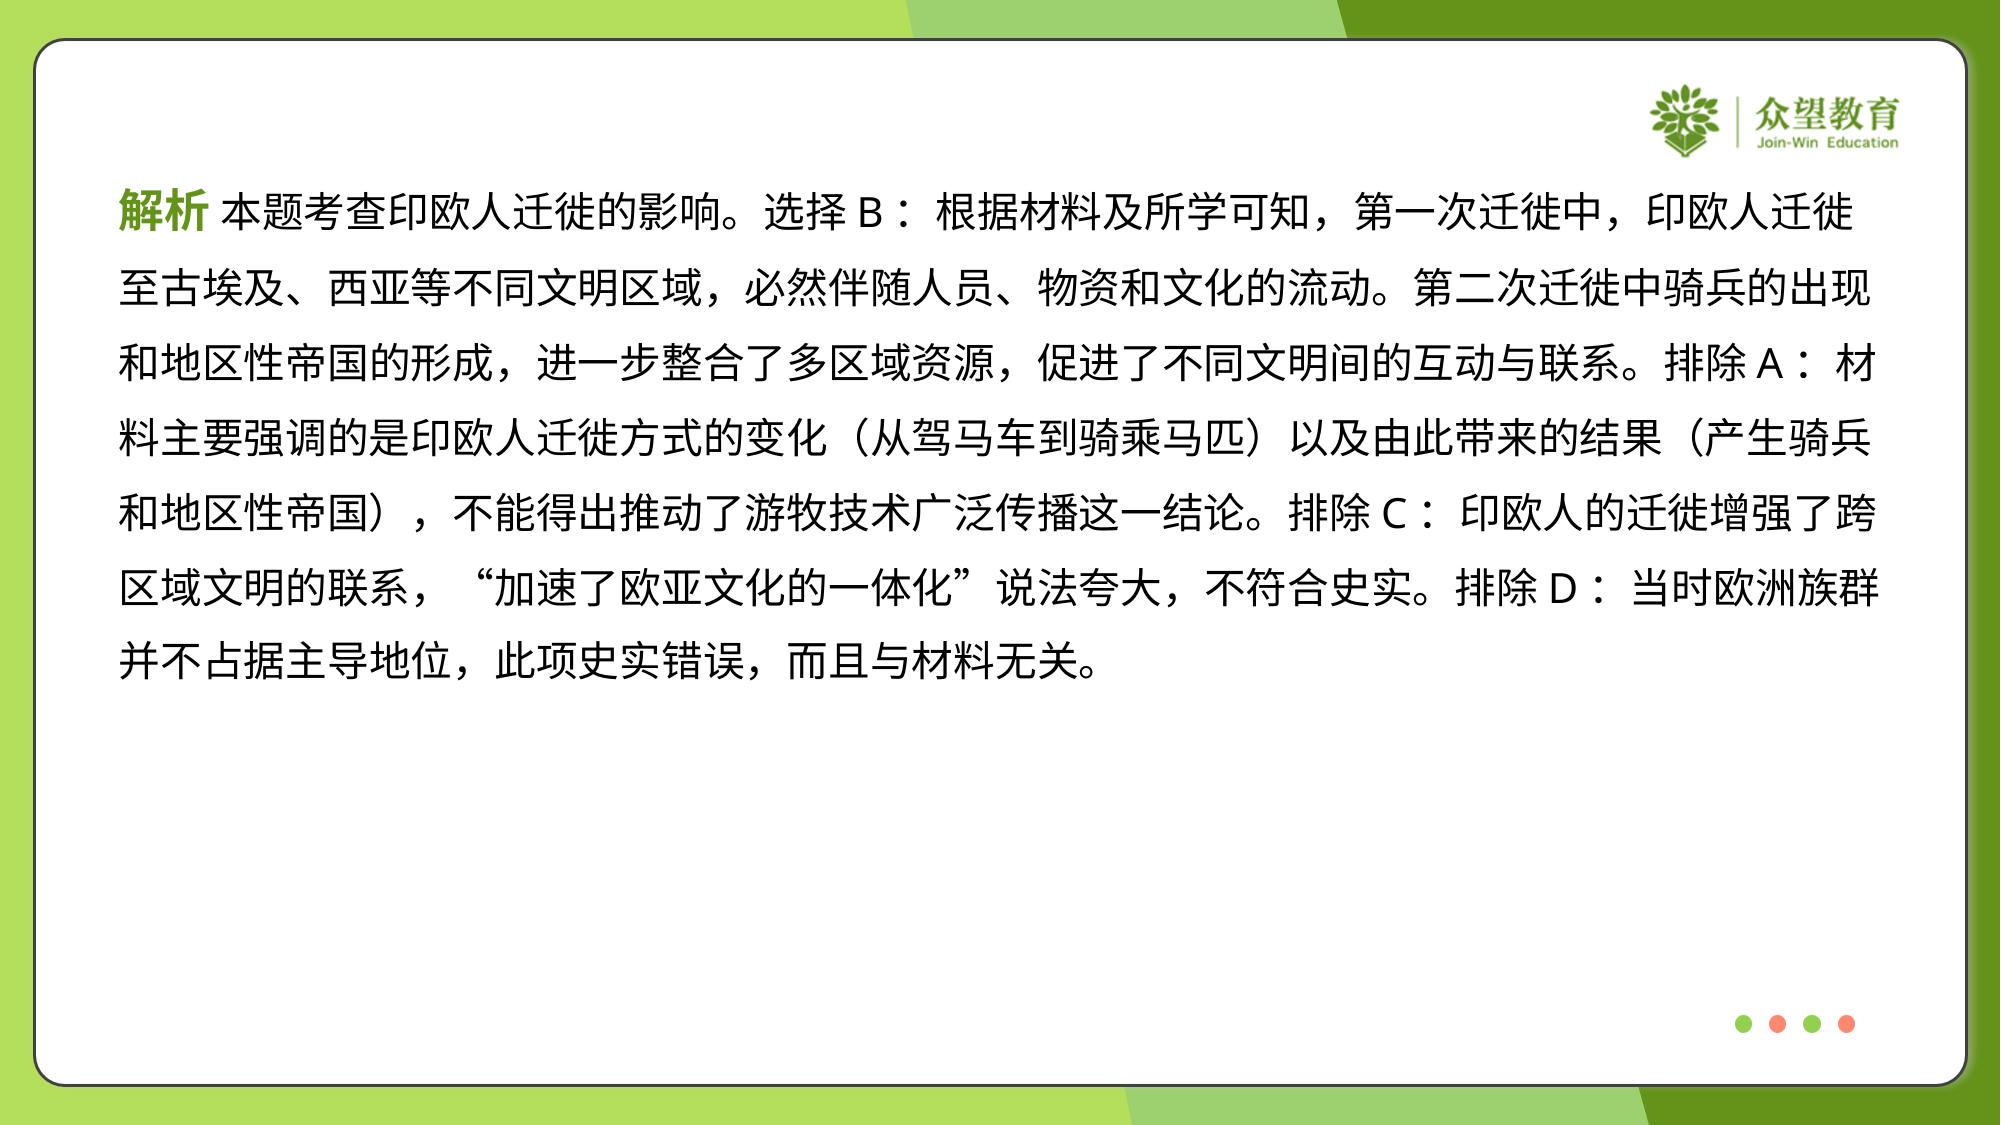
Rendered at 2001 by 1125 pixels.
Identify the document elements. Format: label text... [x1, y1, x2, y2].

picture [0, 0, 2000, 1125]
text_box 解析 本题考查印欧人迁徙的影响。选择B：根据材料及所学可知，第一次迁徙中，印欧人迁徙 至古埃及、西亚等不同文明区域，必然伴随人员、物资和文化的流动。第二次迁徙中骑兵的出现 和地区性帝国的形成，进一步整合了多区域资源，促进了不同文明间的互动与联系。排除A：材 料主要强调的是印欧人迁徙方式的变化（从驾马车到骑乘马匹）以及由此带来的结果（产生骑兵 和地区性帝国），不能得出推动了游牧技术广泛传播这一结论。排除C：印欧人的迁徙增强了跨 区域文明的联系，“加速了欧亚文化的一体化”说法夸大，不符合史实。排除D：当时欧洲族群 并不占据主导地位，此项史实错误，而且与材料无关。 [118, 159, 1883, 677]
